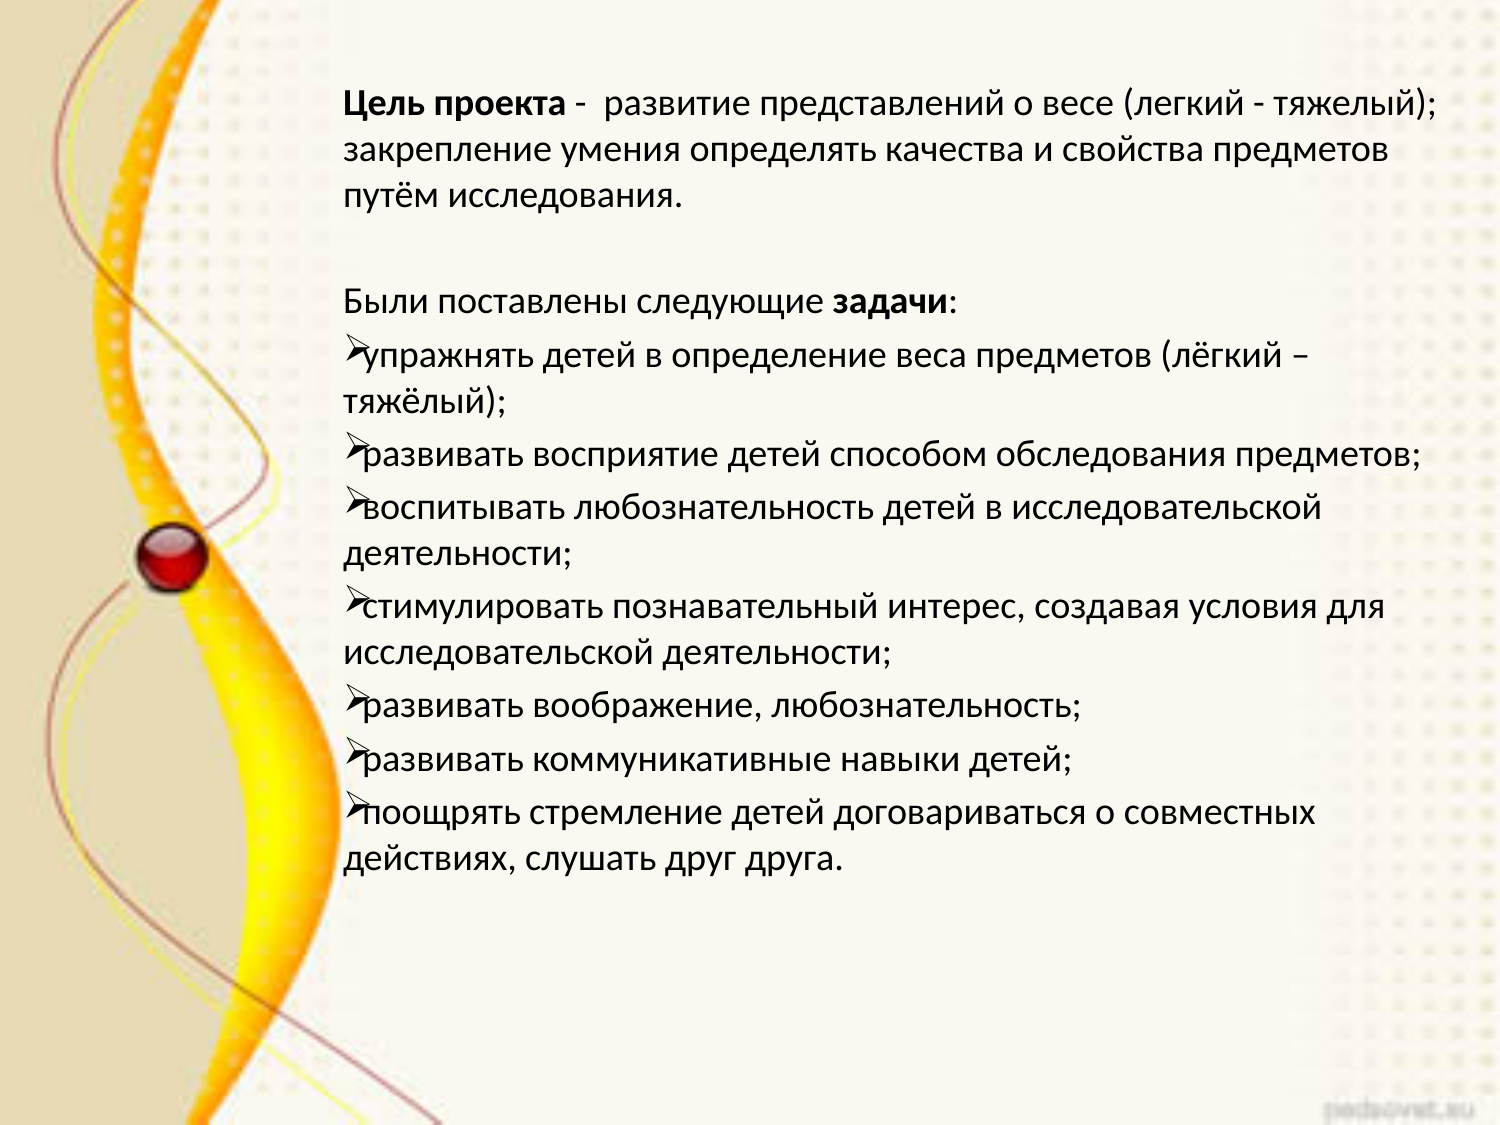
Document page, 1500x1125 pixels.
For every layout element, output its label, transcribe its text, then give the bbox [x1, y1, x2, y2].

subtitle Цель проекта - развитие представлений о весе (легкий - тяжелый); закрепление умения определять качества и свойства предметов путём исследования. Были поставлены следующие задачи: упражнять детей в определение веса предметов (лёгкий – тяжёлый); развивать восприятие детей способом обследования предметов; воспитывать любознательность детей в исследовательской деятельности; стимулировать познавательный интерес, создавая условия для исследовательской деятельности; развивать воображение, любознательность; развивать коммуникативные навыки детей; поощрять стремление детей договариваться о совместных действиях, слушать друг друга. [328, 70, 1454, 985]
picture [0, 0, 1500, 1125]
